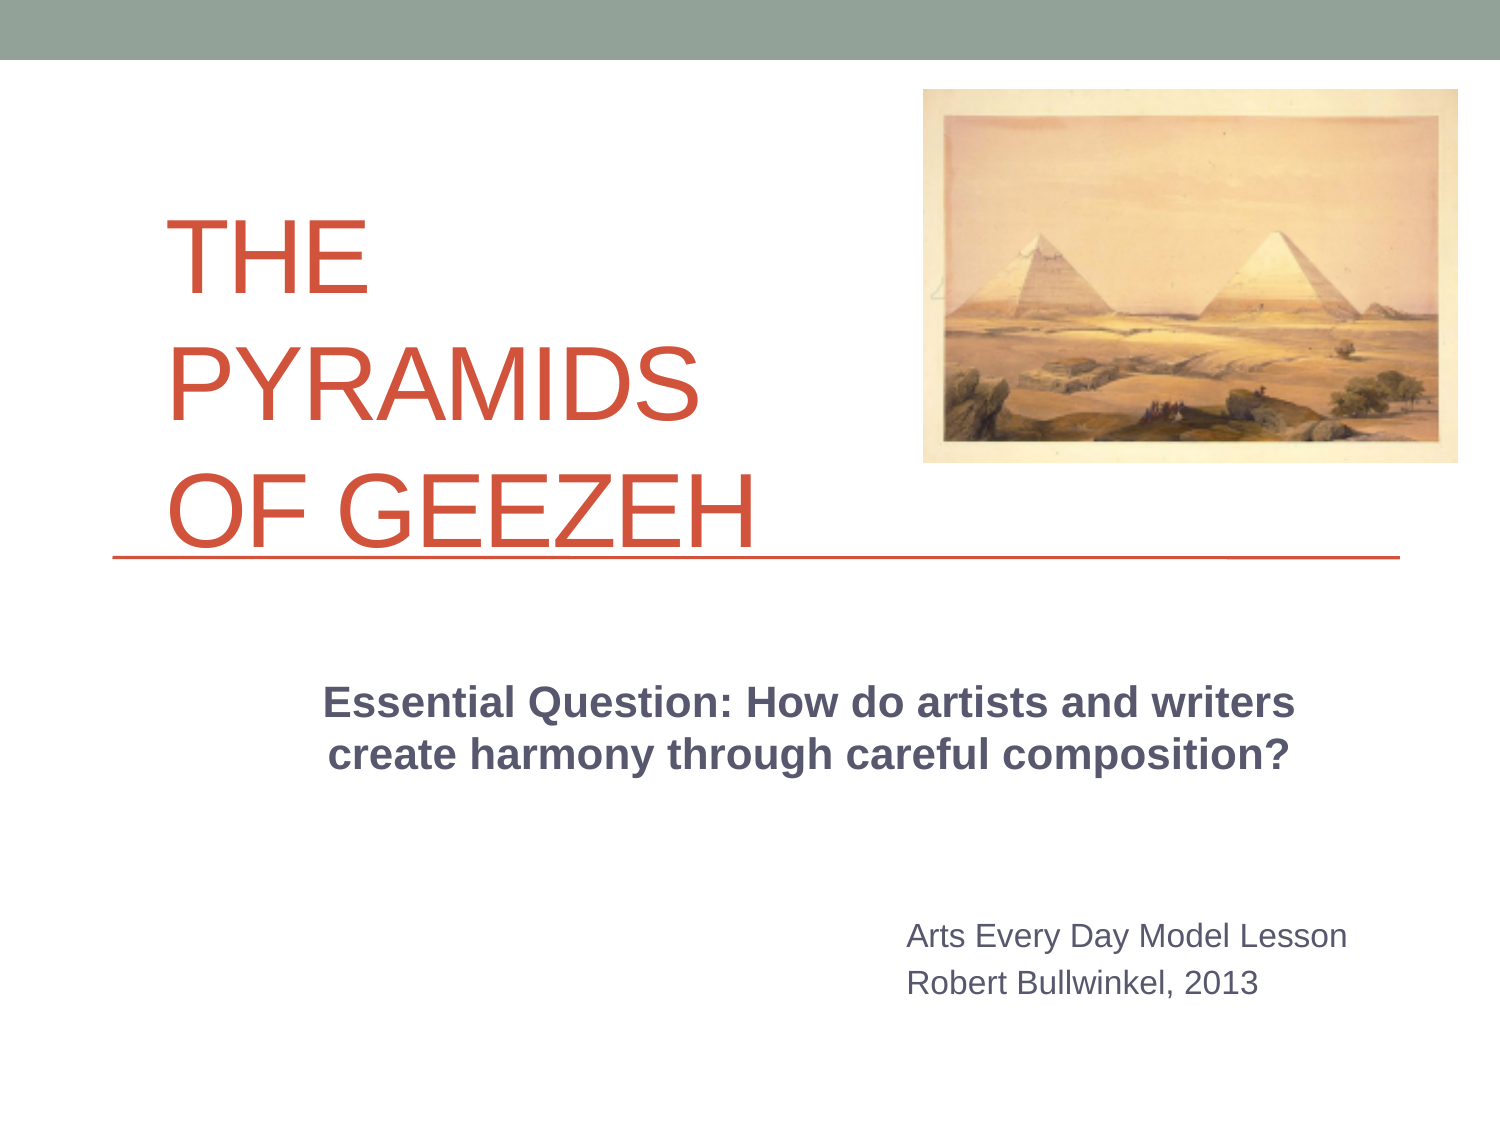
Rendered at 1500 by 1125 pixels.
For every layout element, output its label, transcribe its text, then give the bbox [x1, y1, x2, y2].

picture [923, 89, 1458, 464]
text_box Essential Question: How do artists and writers create harmony through careful composition? [240, 665, 1381, 828]
subtitle Arts Every Day Model Lesson Robert Bullwinkel, 2013 [891, 906, 1458, 1009]
title The Pyramids of Geezeh [150, 176, 848, 576]
